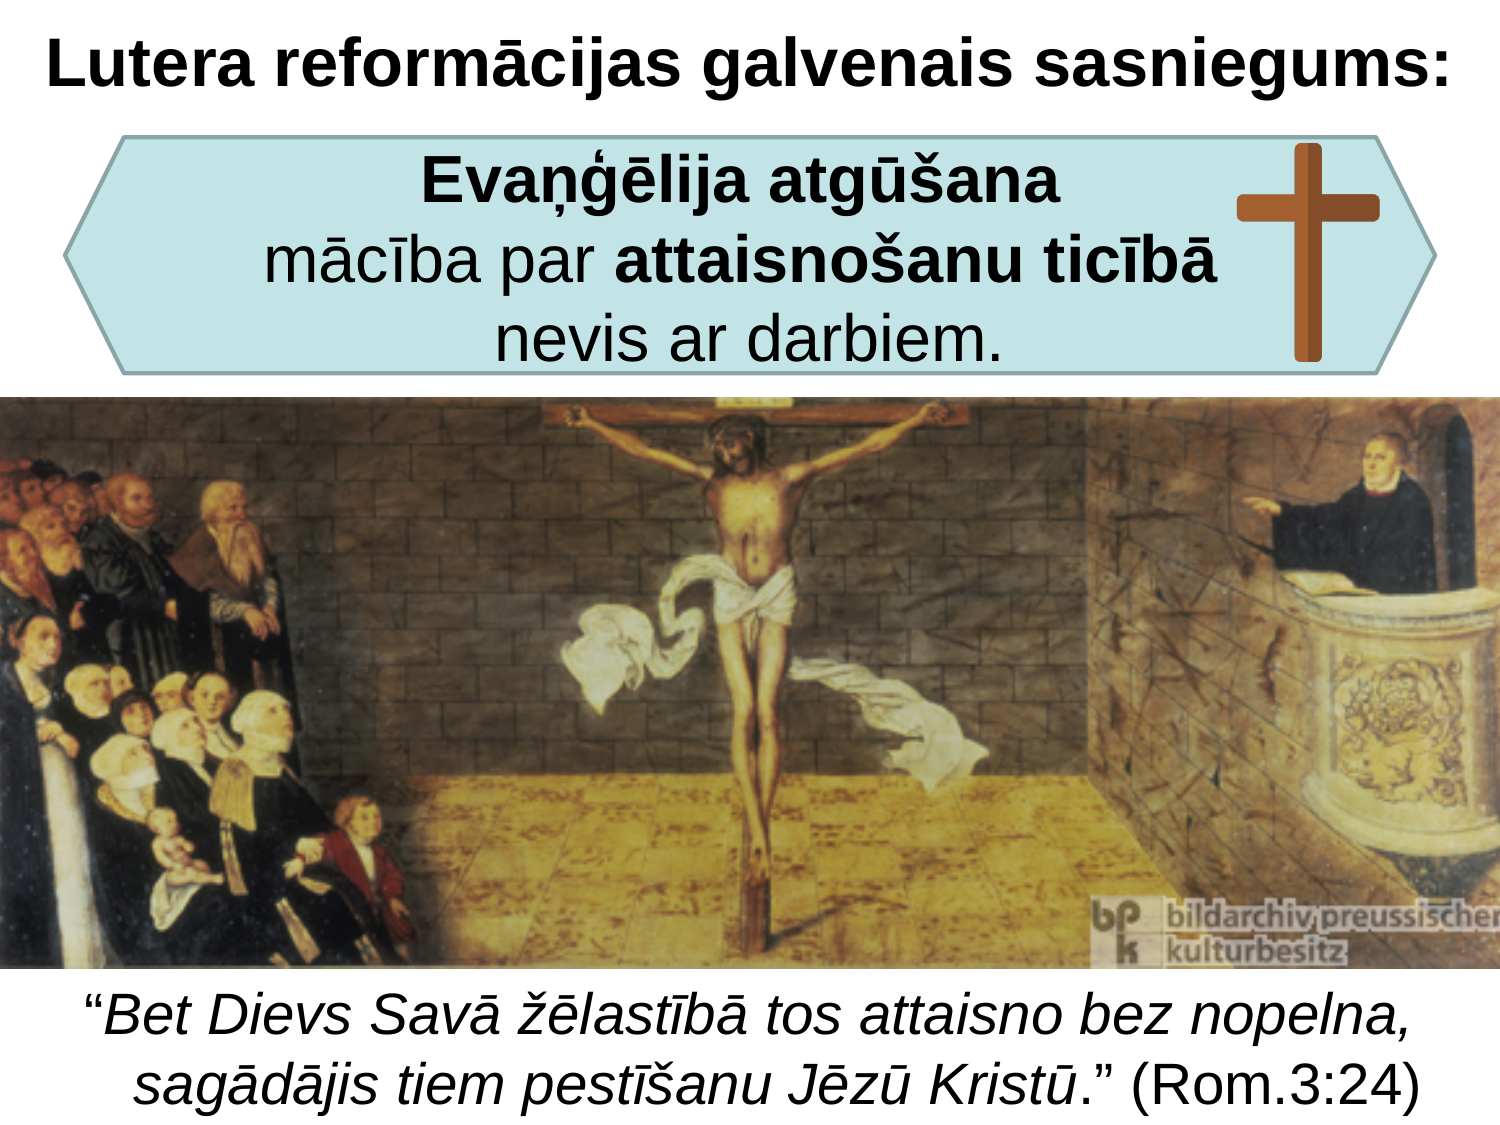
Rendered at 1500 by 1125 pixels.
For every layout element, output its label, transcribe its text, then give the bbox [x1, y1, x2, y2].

text_box Evaņģēlija atgūšana mācība par attaisnošanu ticībā nevis ar darbiem. [63, 135, 1381, 376]
title Lutera reformācijas galvenais sasniegums: [0, 0, 1500, 124]
picture [1198, 142, 1418, 362]
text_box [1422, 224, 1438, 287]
picture [0, 396, 1500, 969]
text_box “Bet Dievs Savā žēlastībā tos attaisno bez nopelna, sagādājis tiem pestīšanu Jēzū Kristū.” (Rom.3:24) [0, 977, 1500, 1124]
